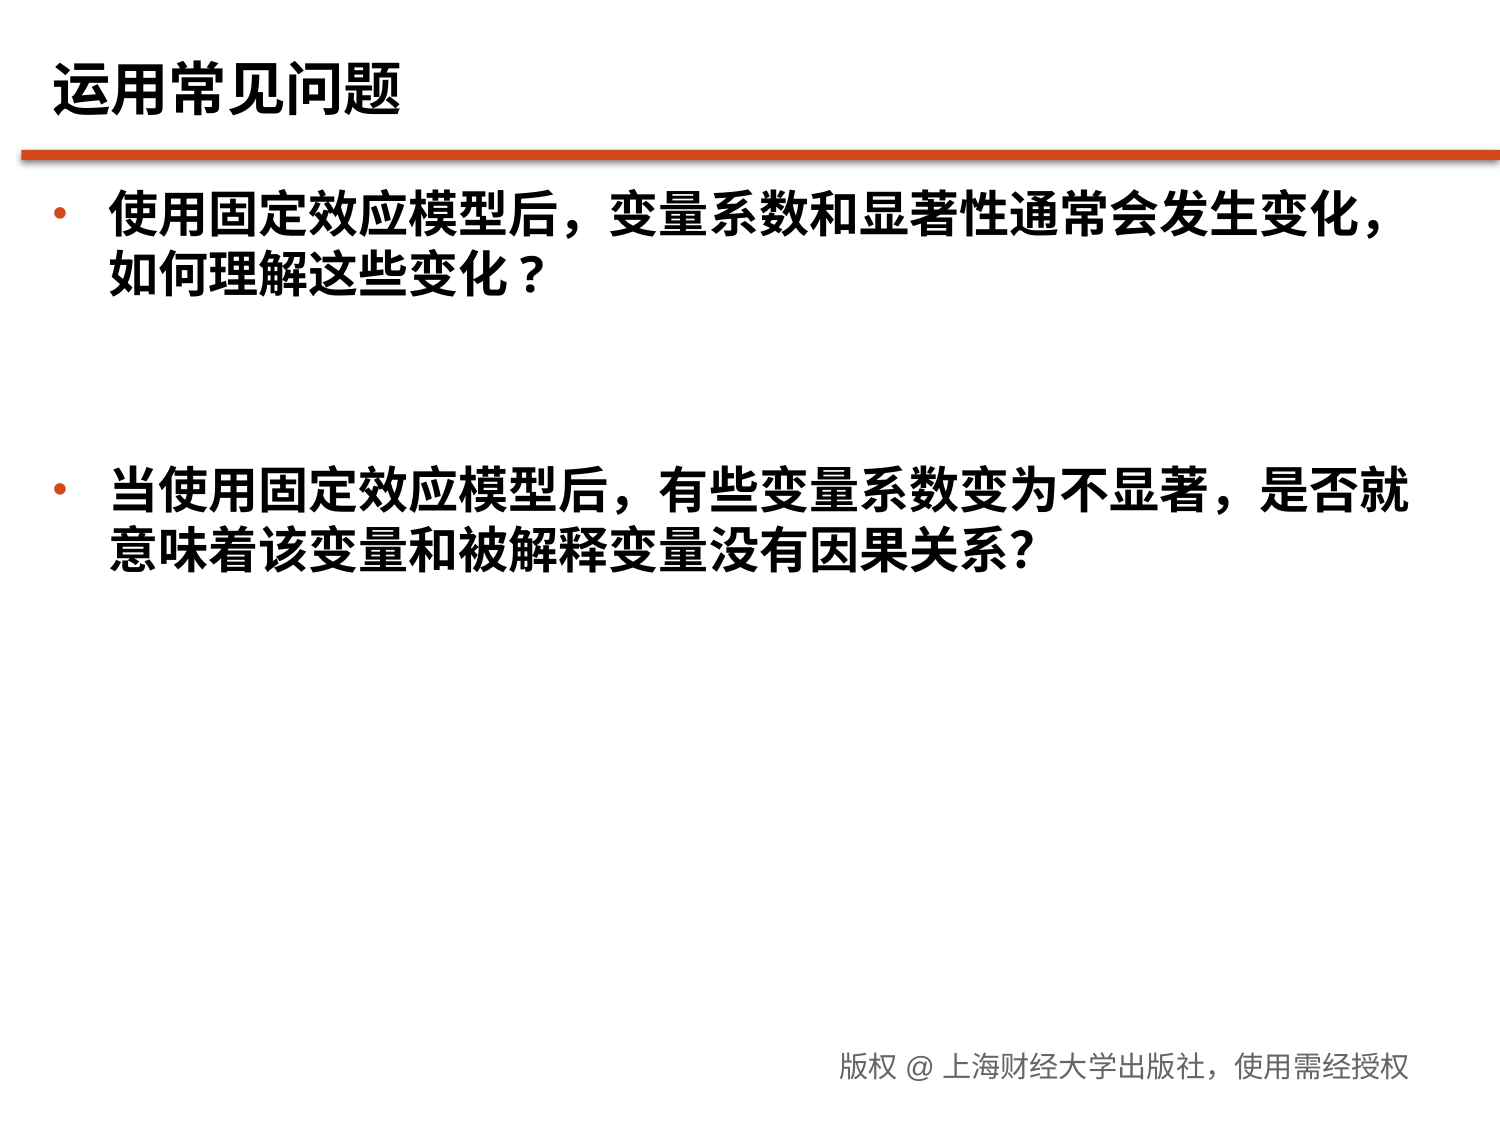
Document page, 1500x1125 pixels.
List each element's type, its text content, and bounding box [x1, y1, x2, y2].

list 使用固定效应模型后，变量系数和显著性通常会发生变化，如何理解这些变化? 当使用固定效应模型后，有些变量系数变为不显著，是否就意味着该变量和被解释变量没有因果关系？ [37, 175, 1438, 1100]
title 运用常见问题 [37, 50, 1425, 138]
footer 版权@上海财经大学出版社，使用需经授权 [825, 1028, 1475, 1104]
